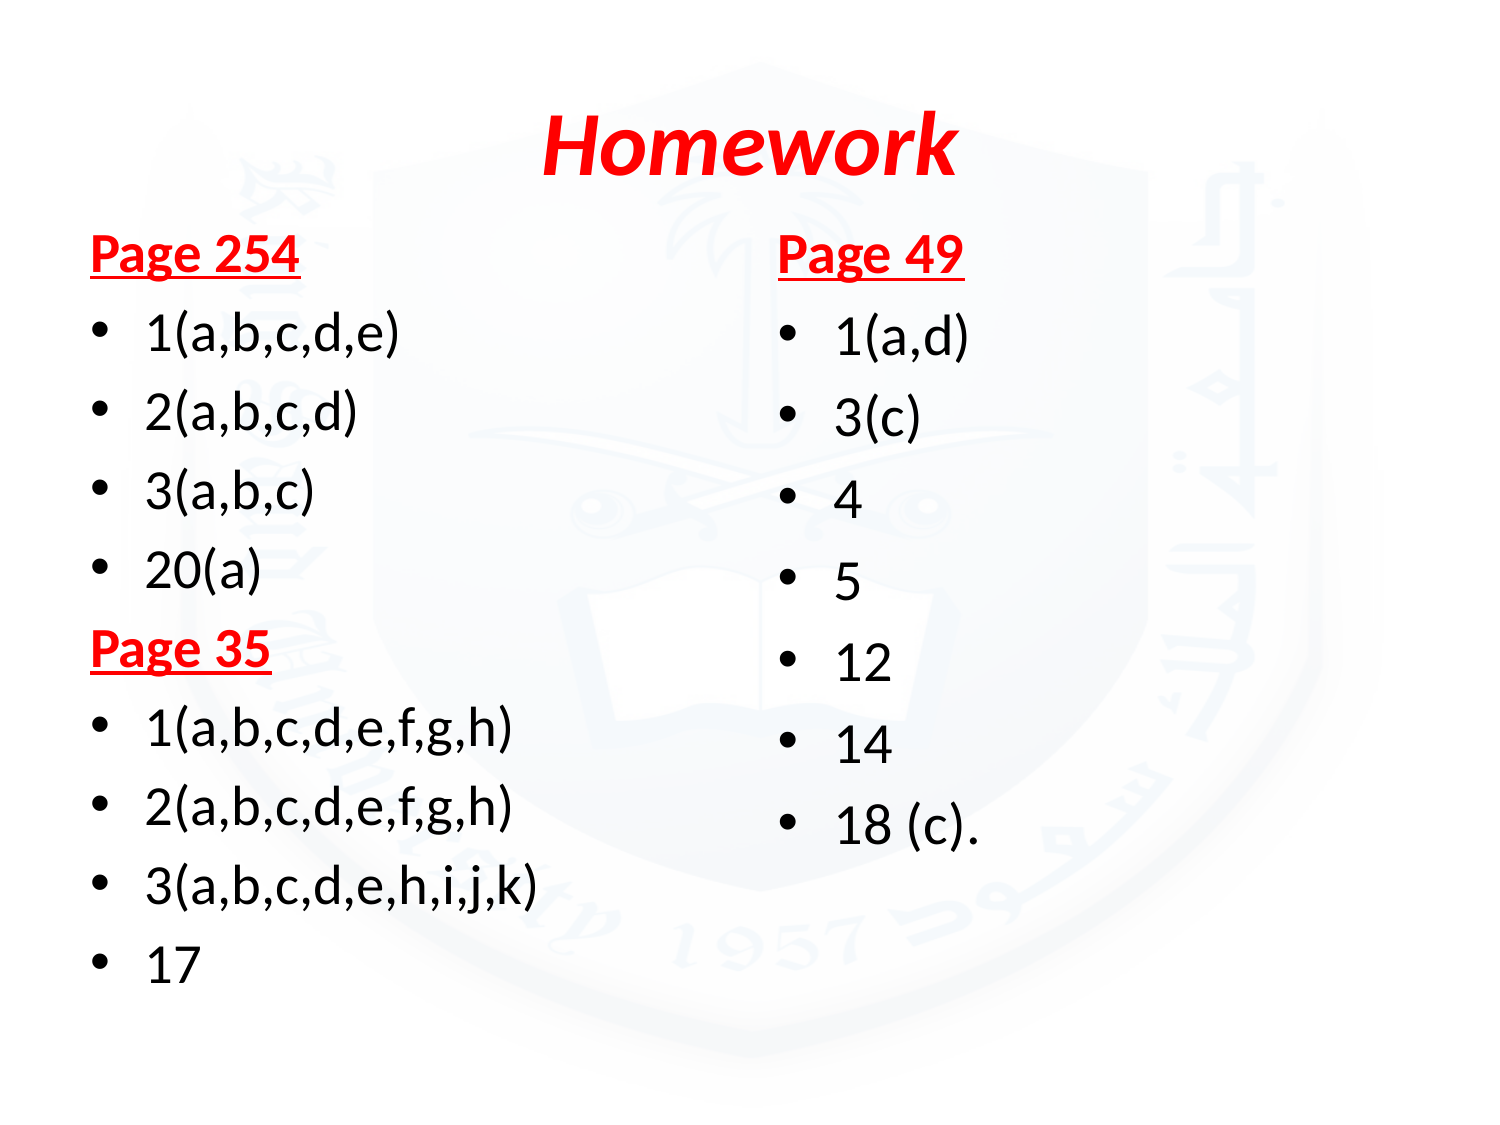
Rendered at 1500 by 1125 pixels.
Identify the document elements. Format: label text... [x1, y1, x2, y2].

list Page 254 1(a,b,c,d,e) 2(a,b,c,d) 3(a,b,c) 20(a) Page 35 1(a,b,c,d,e,f,g,h) 2(a,b,c,d,e,f,g,h) 3(a,b,c,d,e,h,i,j,k) 17 [75, 208, 738, 1005]
list Page 49 1(a,d) 3(c) 4 5 12 14 18 (c). [762, 208, 1425, 1005]
title Homework [75, 45, 1425, 233]
